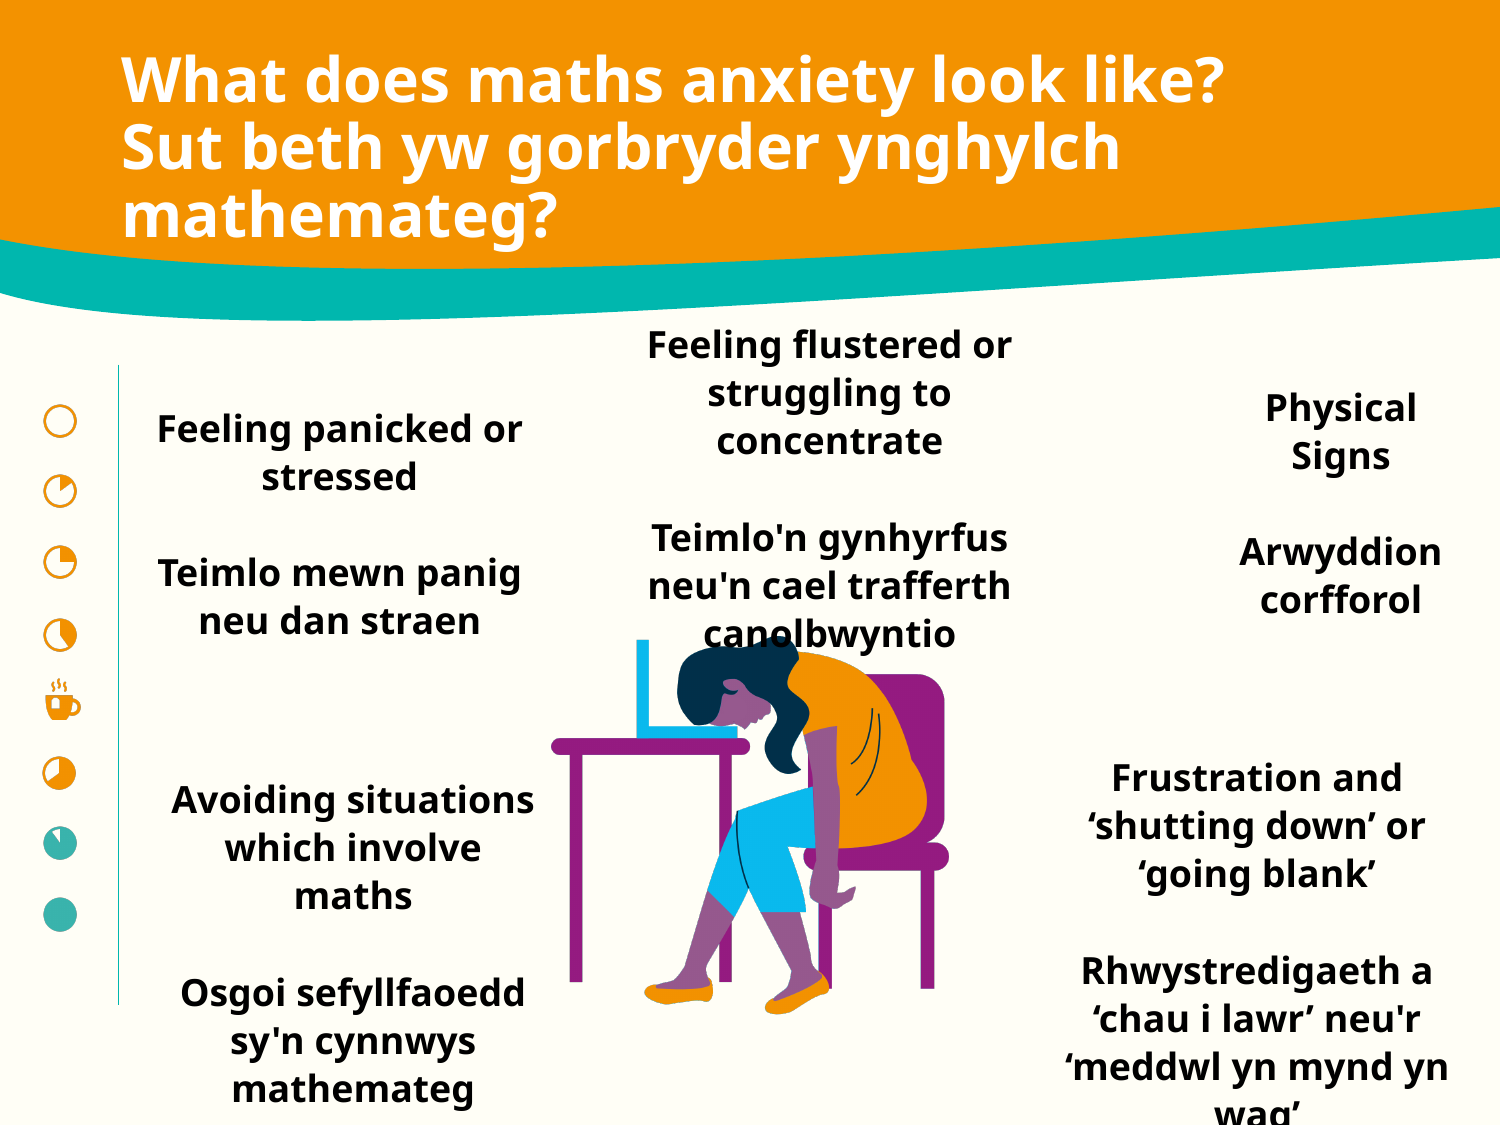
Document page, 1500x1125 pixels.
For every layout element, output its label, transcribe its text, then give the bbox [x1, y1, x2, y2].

picture [39, 614, 81, 656]
picture [39, 400, 81, 442]
picture [39, 822, 81, 864]
text_box Physical Signs Arwyddion corfforol [1205, 380, 1477, 622]
text_box Frustration and ‘shutting down’ or ‘going blank’ Rhwystredigaeth a ‘chau i lawr’ neu'r ‘meddwl yn mynd yn wag’ [1037, 750, 1477, 1125]
picture [39, 541, 81, 583]
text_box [551, 629, 948, 1016]
picture [36, 672, 90, 726]
text_box Avoiding situations which involve maths Osgoi sefyllfaoedd sy'n cynnwys mathemateg [164, 772, 543, 1110]
list What does maths anxiety look like? Sut beth yw gorbryder ynghylch mathemateg? [106, 40, 1417, 231]
picture [39, 893, 81, 936]
picture [38, 752, 80, 794]
text_box Feeling panicked or stressed Teimlo mewn panig neu dan straen [145, 401, 535, 643]
picture [39, 470, 81, 512]
text_box Feeling flustered or struggling to concentrate Teimlo'n gynhyrfus neu'n cael trafferth canolbwyntio [614, 317, 1045, 655]
